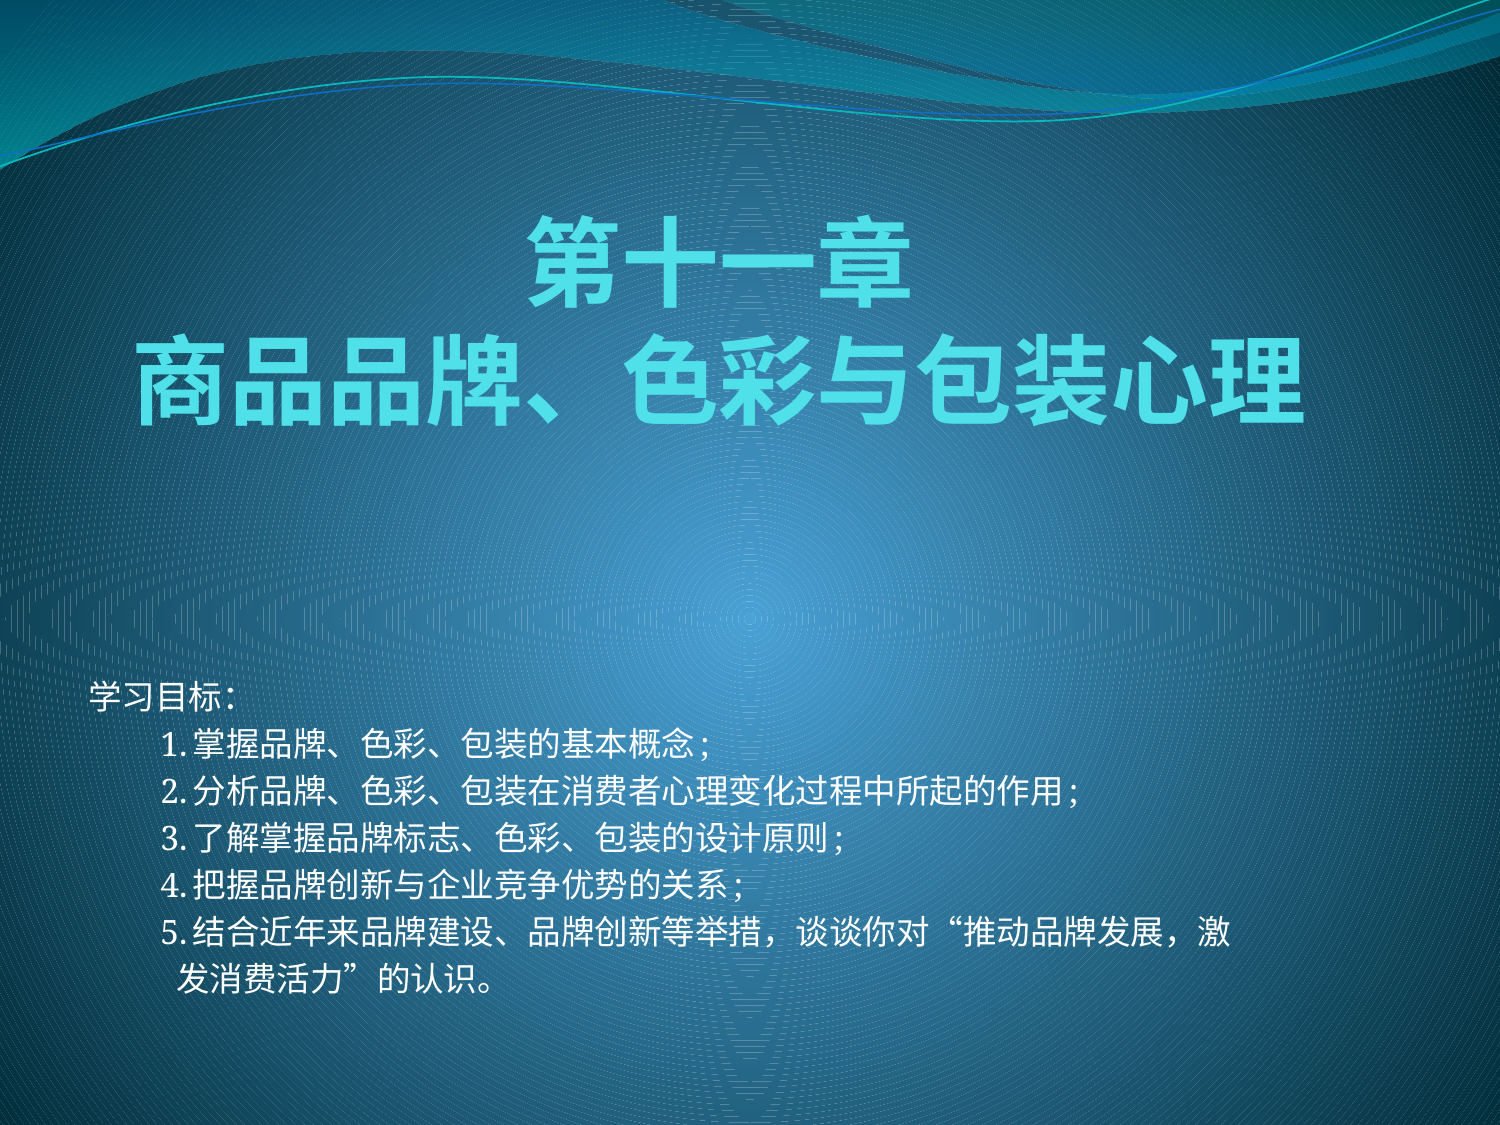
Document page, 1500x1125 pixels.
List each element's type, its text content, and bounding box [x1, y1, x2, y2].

title 第十一章 商品品牌、色彩与包装心理 [76, 137, 1365, 438]
subtitle 学习目标： 1.掌握品牌、色彩、包装的基本概念; 2.分析品牌、色彩、包装在消费者心理变化过程中所起的作用; 3.了解掌握品牌标志、色彩、包装的设计原则; 4.把握品牌创新与企业竞争优势的关系; 5.结合近年来品牌建设、品牌创新等举措，谈谈你对“推动品牌发展，激 发消费活力”的认识。 [88, 668, 1377, 1009]
